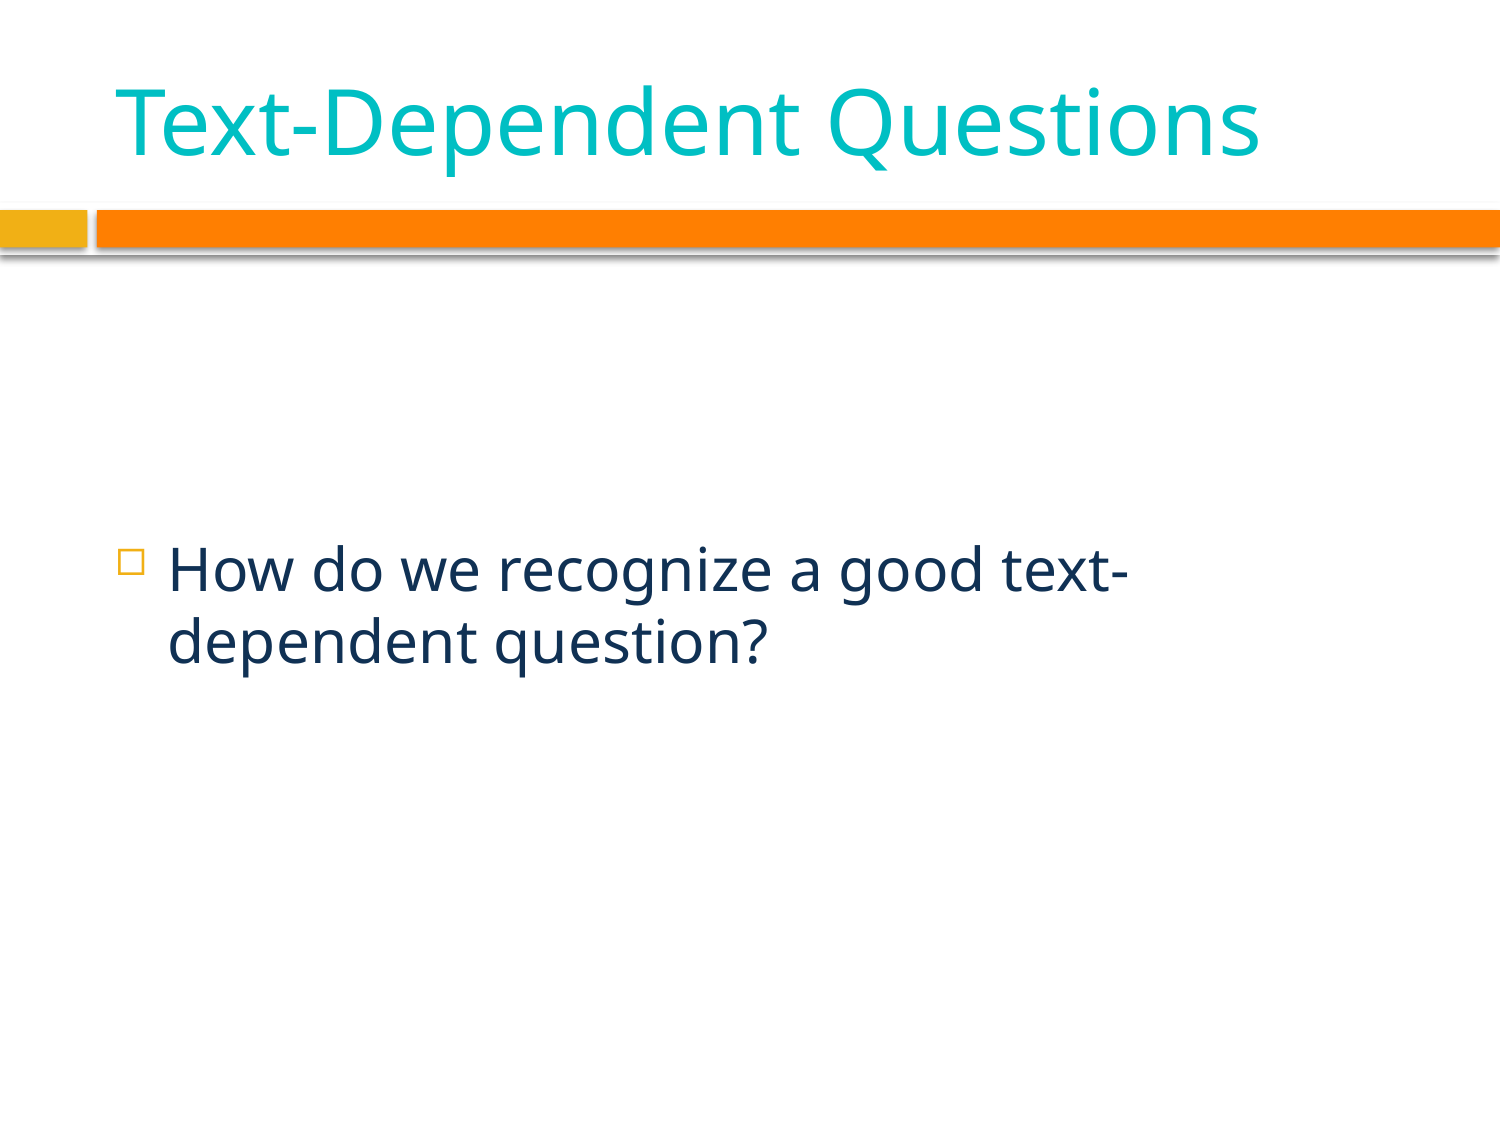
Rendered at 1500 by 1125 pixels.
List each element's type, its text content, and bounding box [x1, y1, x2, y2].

title Text-Dependent Questions [100, 37, 1438, 200]
list How do we recognize a good text-dependent question? [100, 262, 1438, 1000]
